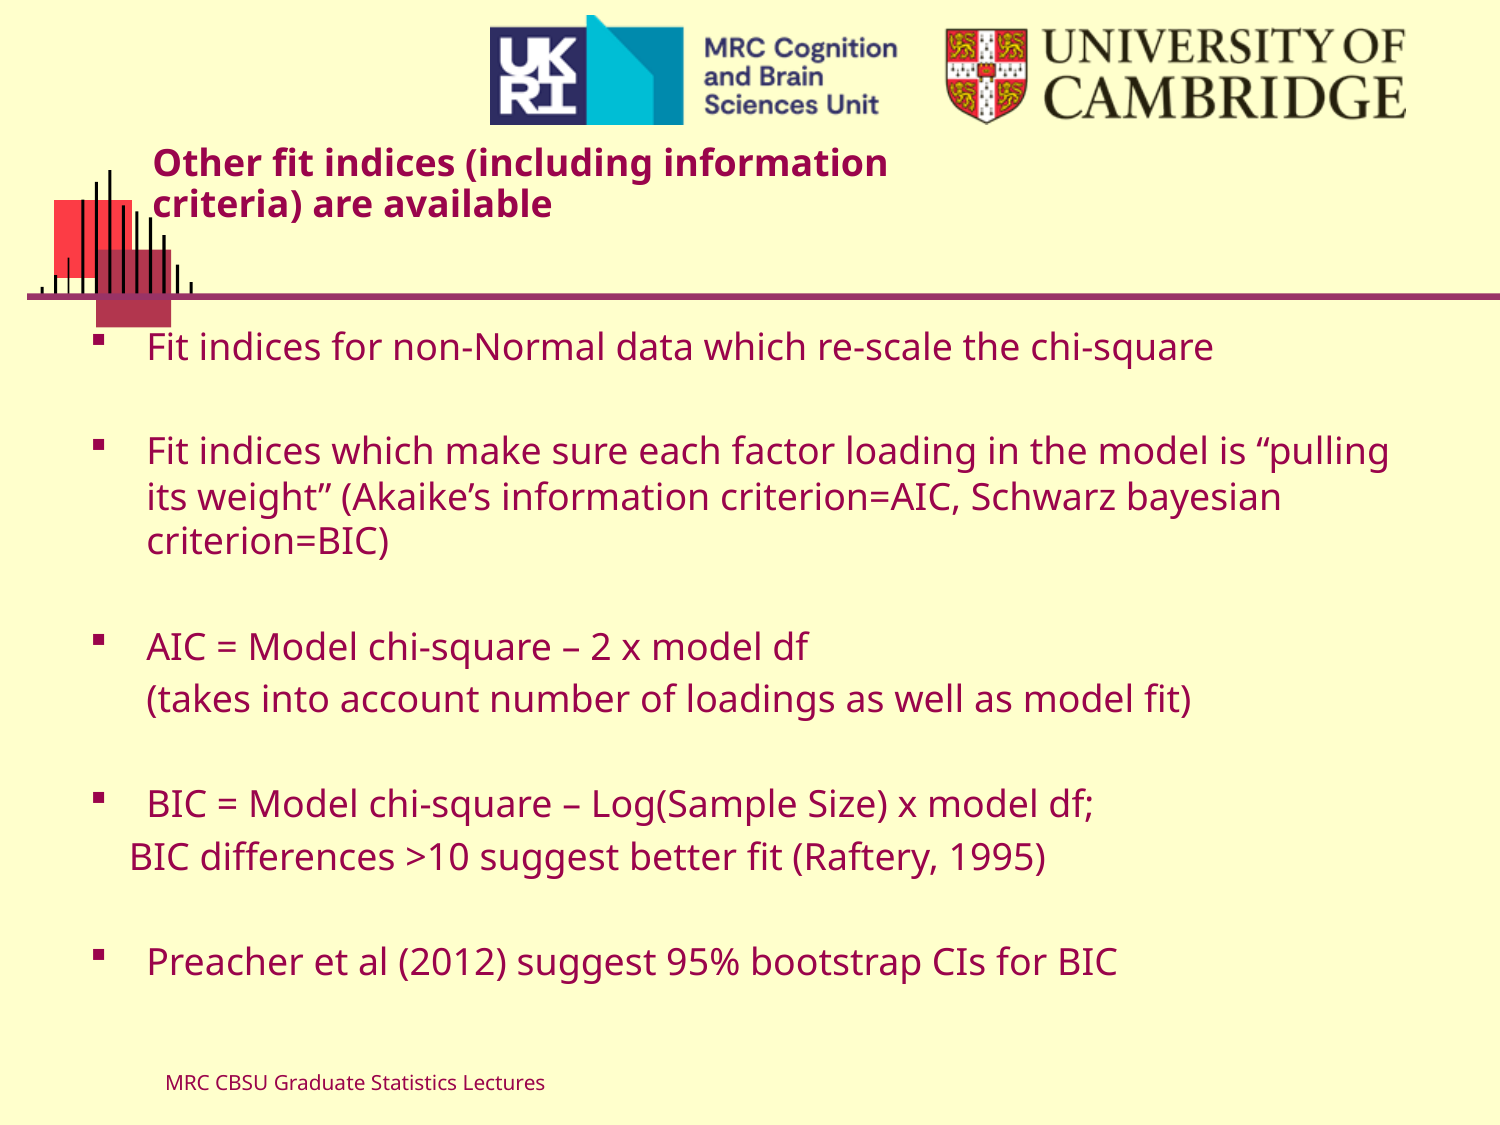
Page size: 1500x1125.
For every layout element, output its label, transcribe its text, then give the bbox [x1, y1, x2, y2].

picture [490, 15, 1406, 125]
list Fit indices for non-Normal data which re-scale the chi-square Fit indices which make sure each factor loading in the model is “pulling its weight” (Akaike’s information criterion=AIC, Schwarz bayesian criterion=BIC) AIC = Model chi-square – 2 x model df (takes into account number of loadings as well as model fit) BIC = Model chi-square – Log(Sample Size) x model df; BIC differences >10 suggest better fit (Raftery, 1995) Preacher et al (2012) suggest 95% bootstrap CIs for BIC [75, 262, 1425, 1038]
title Other fit indices (including information criteria) are available [137, 137, 988, 233]
footer MRC CBSU Graduate Statistics Lectures [149, 1062, 988, 1101]
